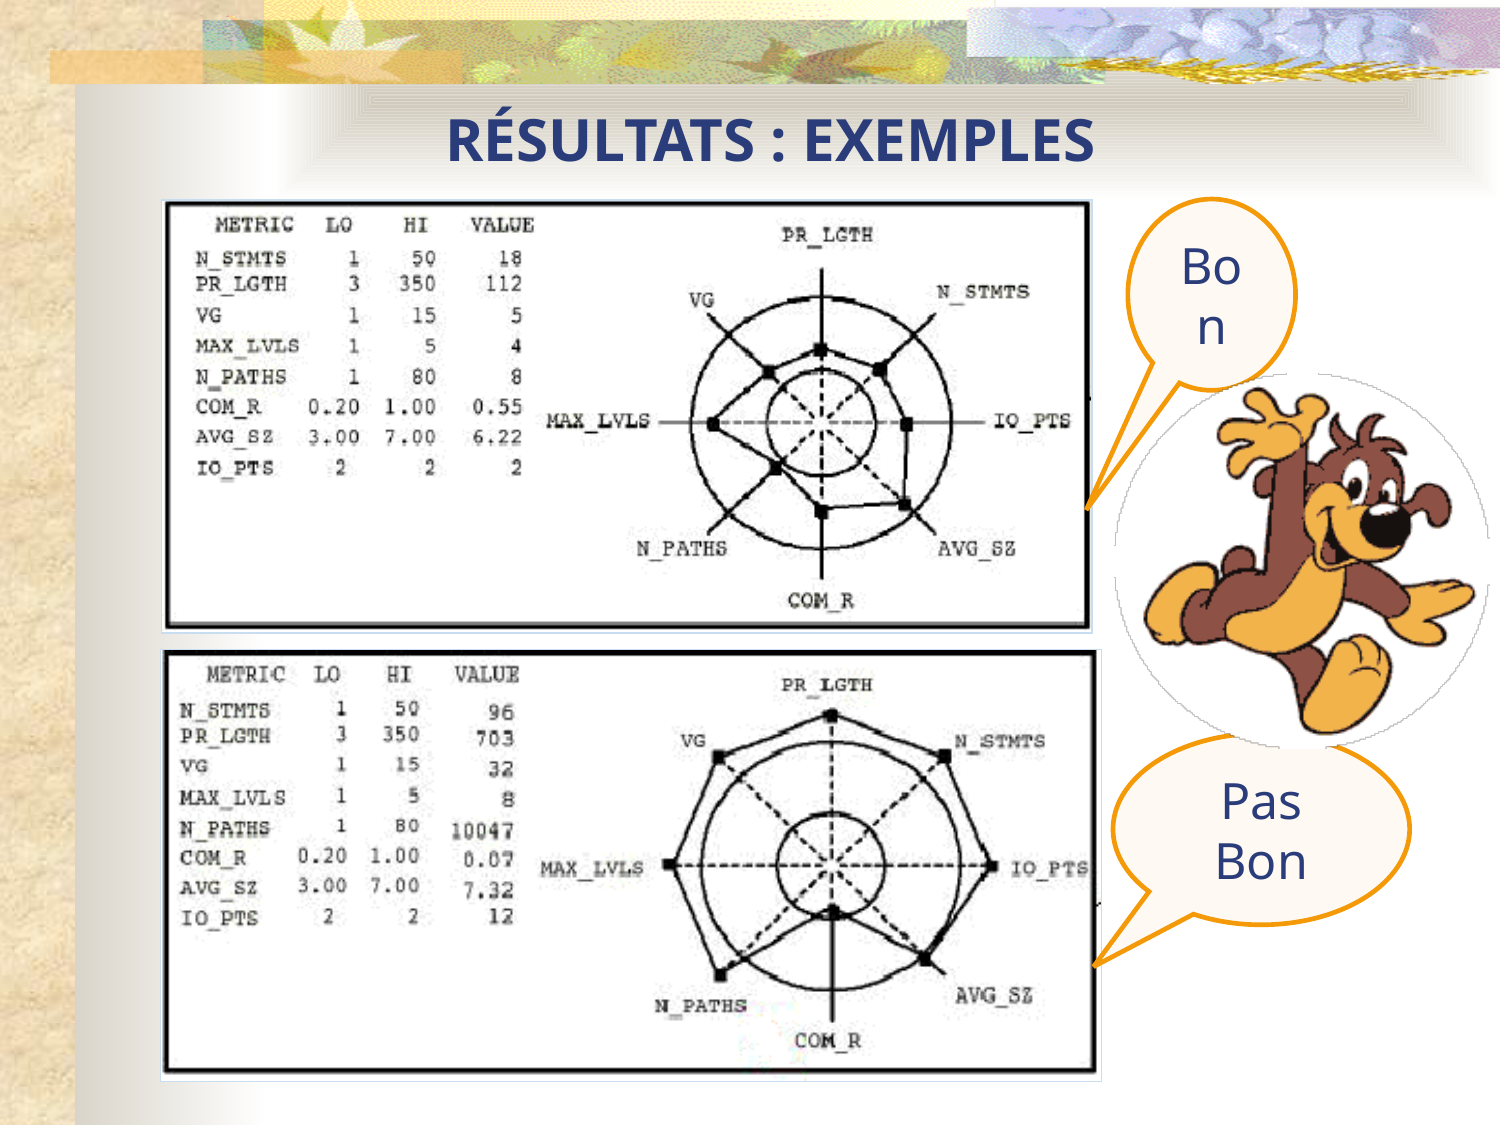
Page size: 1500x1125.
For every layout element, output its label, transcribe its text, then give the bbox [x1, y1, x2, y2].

picture [0, 0, 1500, 1125]
text_box Bon [1127, 199, 1296, 372]
picture [161, 649, 1101, 1081]
text_box Bon [1096, 459, 1109, 497]
picture [1114, 373, 1490, 750]
picture [161, 200, 1092, 633]
title RÉSULTATS : EXEMPLES [132, 110, 1409, 181]
text_box Pas Bon [1107, 758, 1410, 960]
